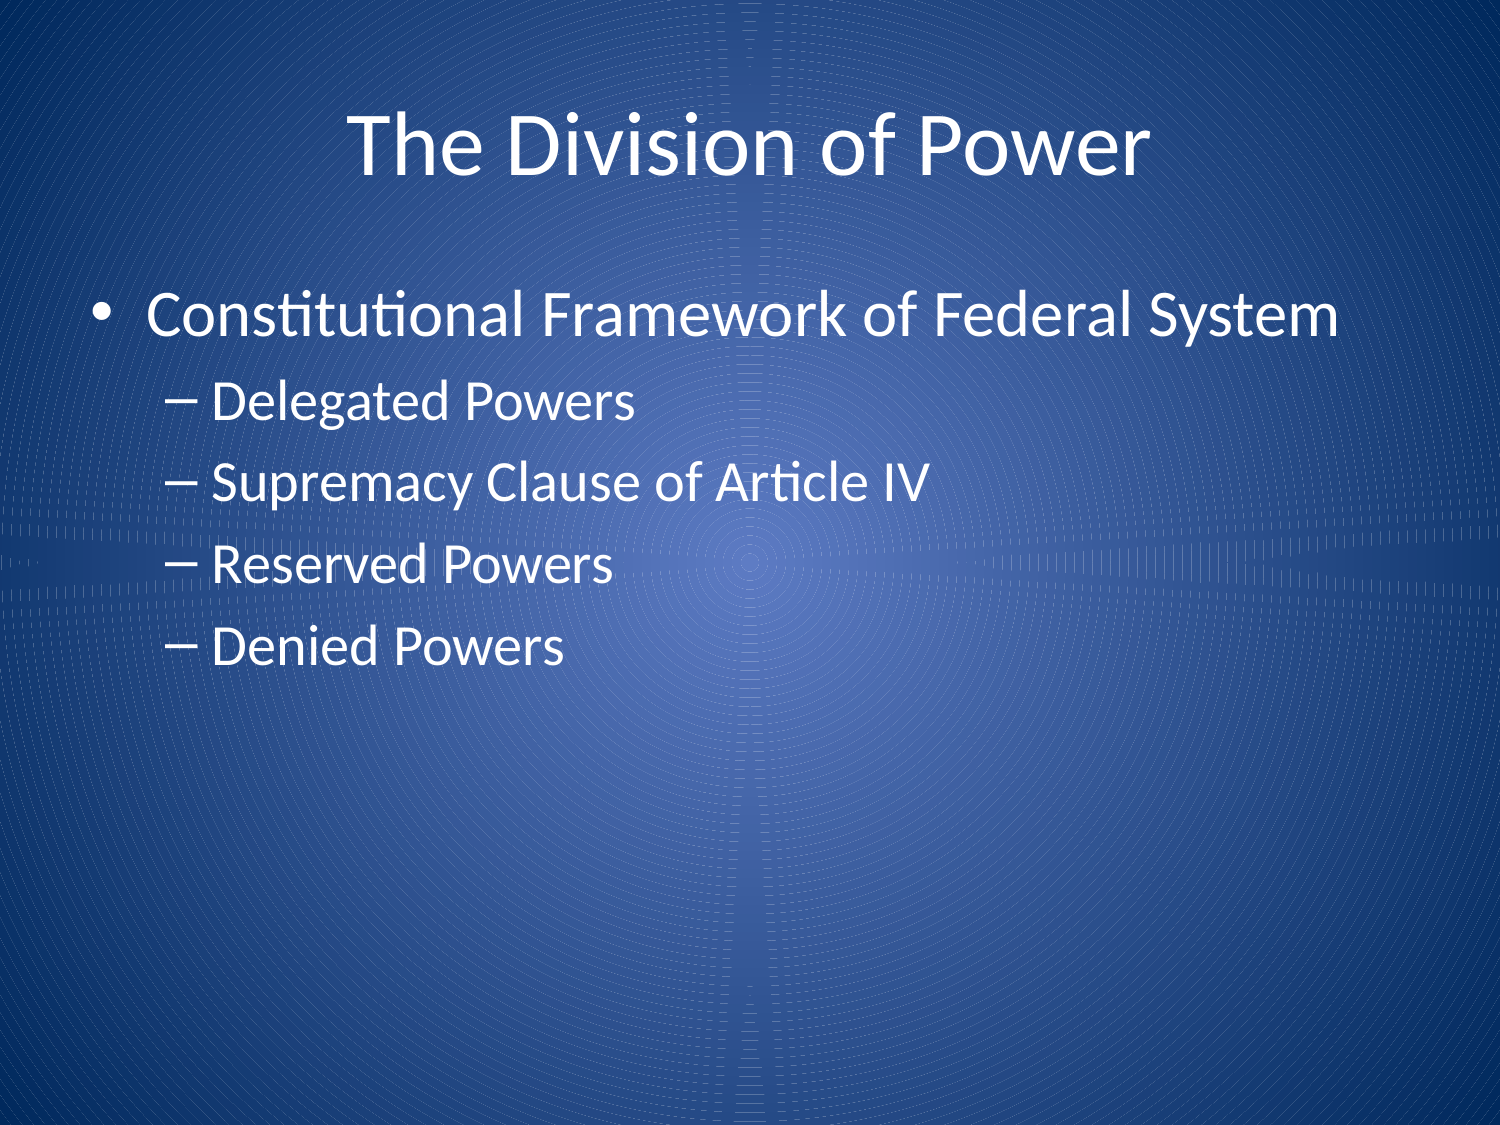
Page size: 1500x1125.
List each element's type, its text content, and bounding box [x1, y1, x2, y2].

title The Division of Power [75, 45, 1425, 233]
list Constitutional Framework of Federal System Delegated Powers Supremacy Clause of Article IV Reserved Powers Denied Powers [75, 262, 1425, 1005]
